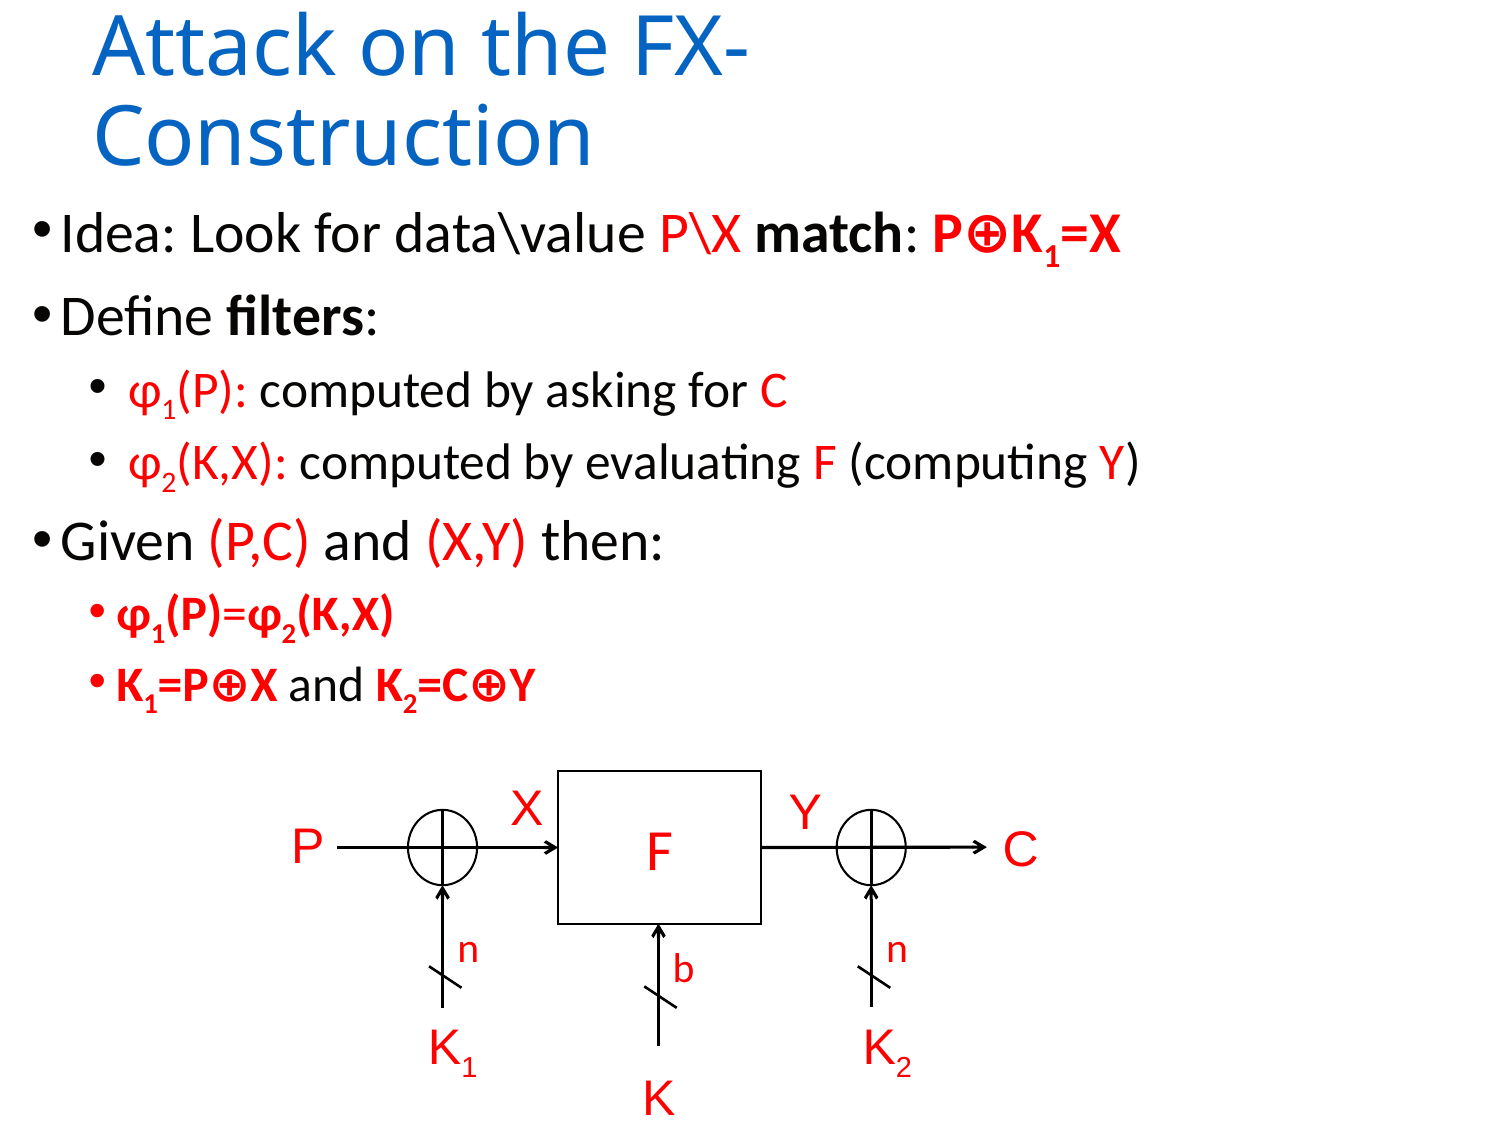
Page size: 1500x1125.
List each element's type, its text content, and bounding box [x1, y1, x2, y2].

title Attack on the FX-Construction [77, 0, 1242, 187]
list Idea: Look for data\value P\X match: P⊕K1=X Define filters: φ1(P): computed by asking for C φ2(K,X): computed by evaluating F (computing Y) Given (P,C) and (X,Y) then: φ1(P)=φ2(K,X) K1=P⊕X and K2=C⊕Y [17, 187, 1250, 725]
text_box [253, 768, 1054, 1125]
